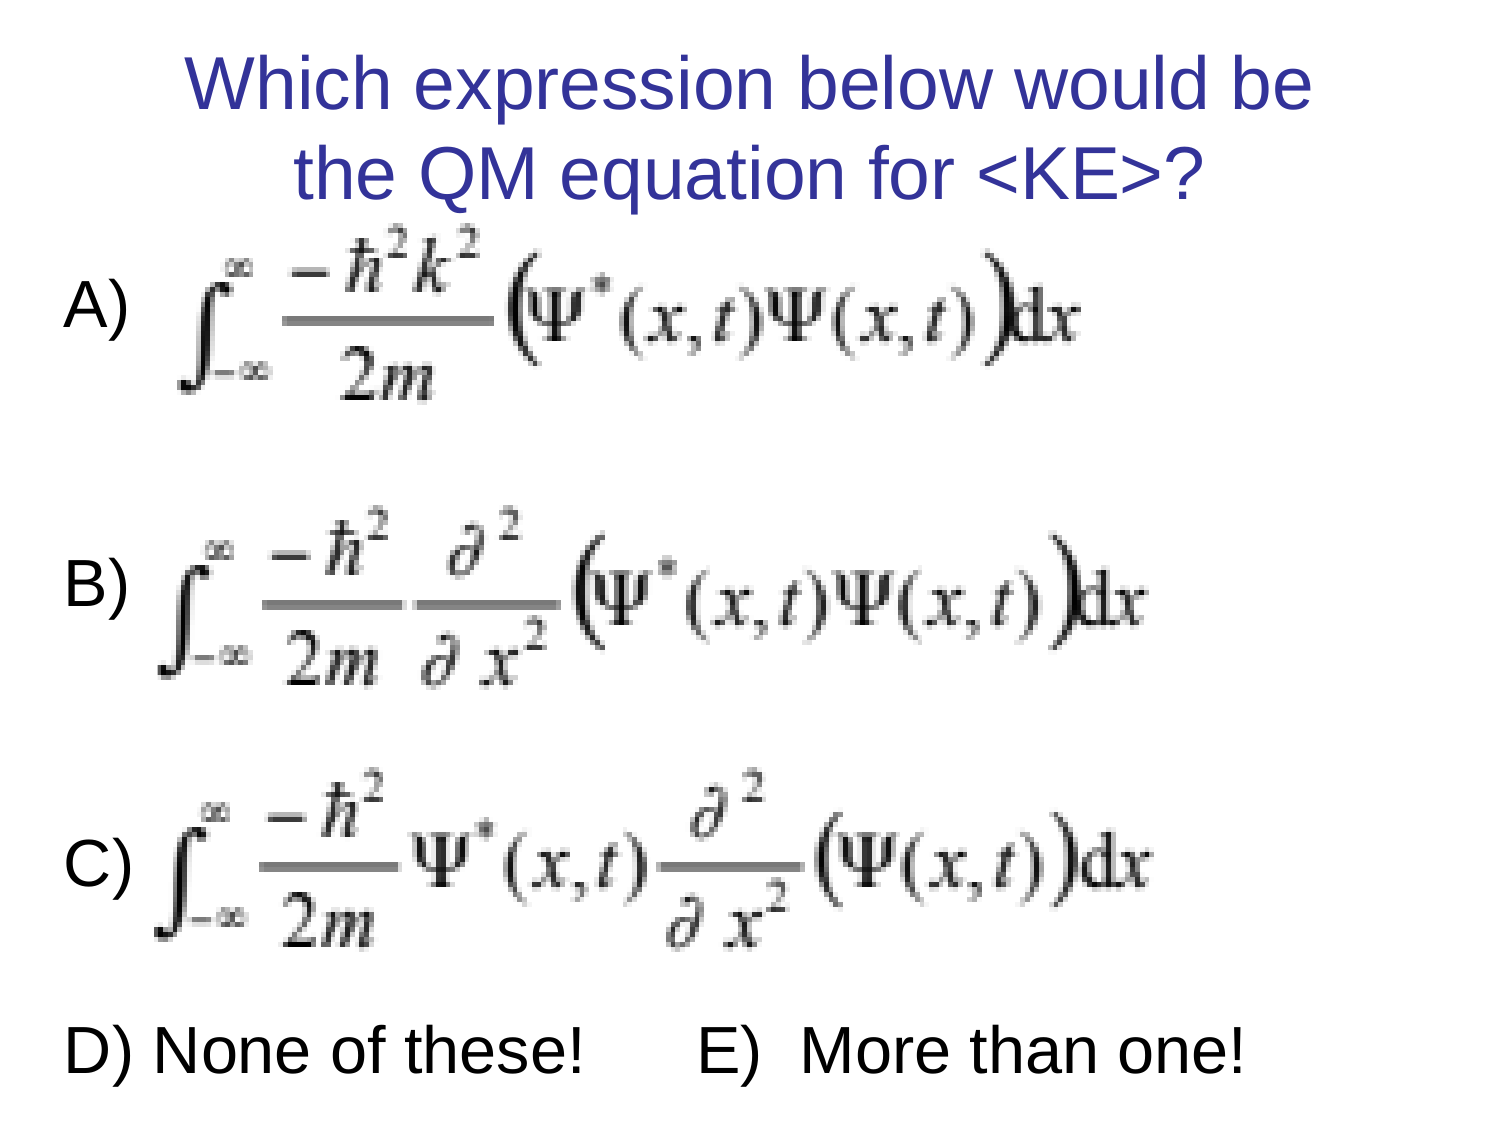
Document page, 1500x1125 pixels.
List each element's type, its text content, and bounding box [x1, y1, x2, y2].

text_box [157, 485, 1150, 716]
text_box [176, 204, 1087, 415]
list A) B) C) D) None of these! E) More than one! [48, 252, 1437, 994]
title Which expression below would be the QM equation for <KE>? [112, 23, 1388, 225]
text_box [153, 748, 1165, 978]
